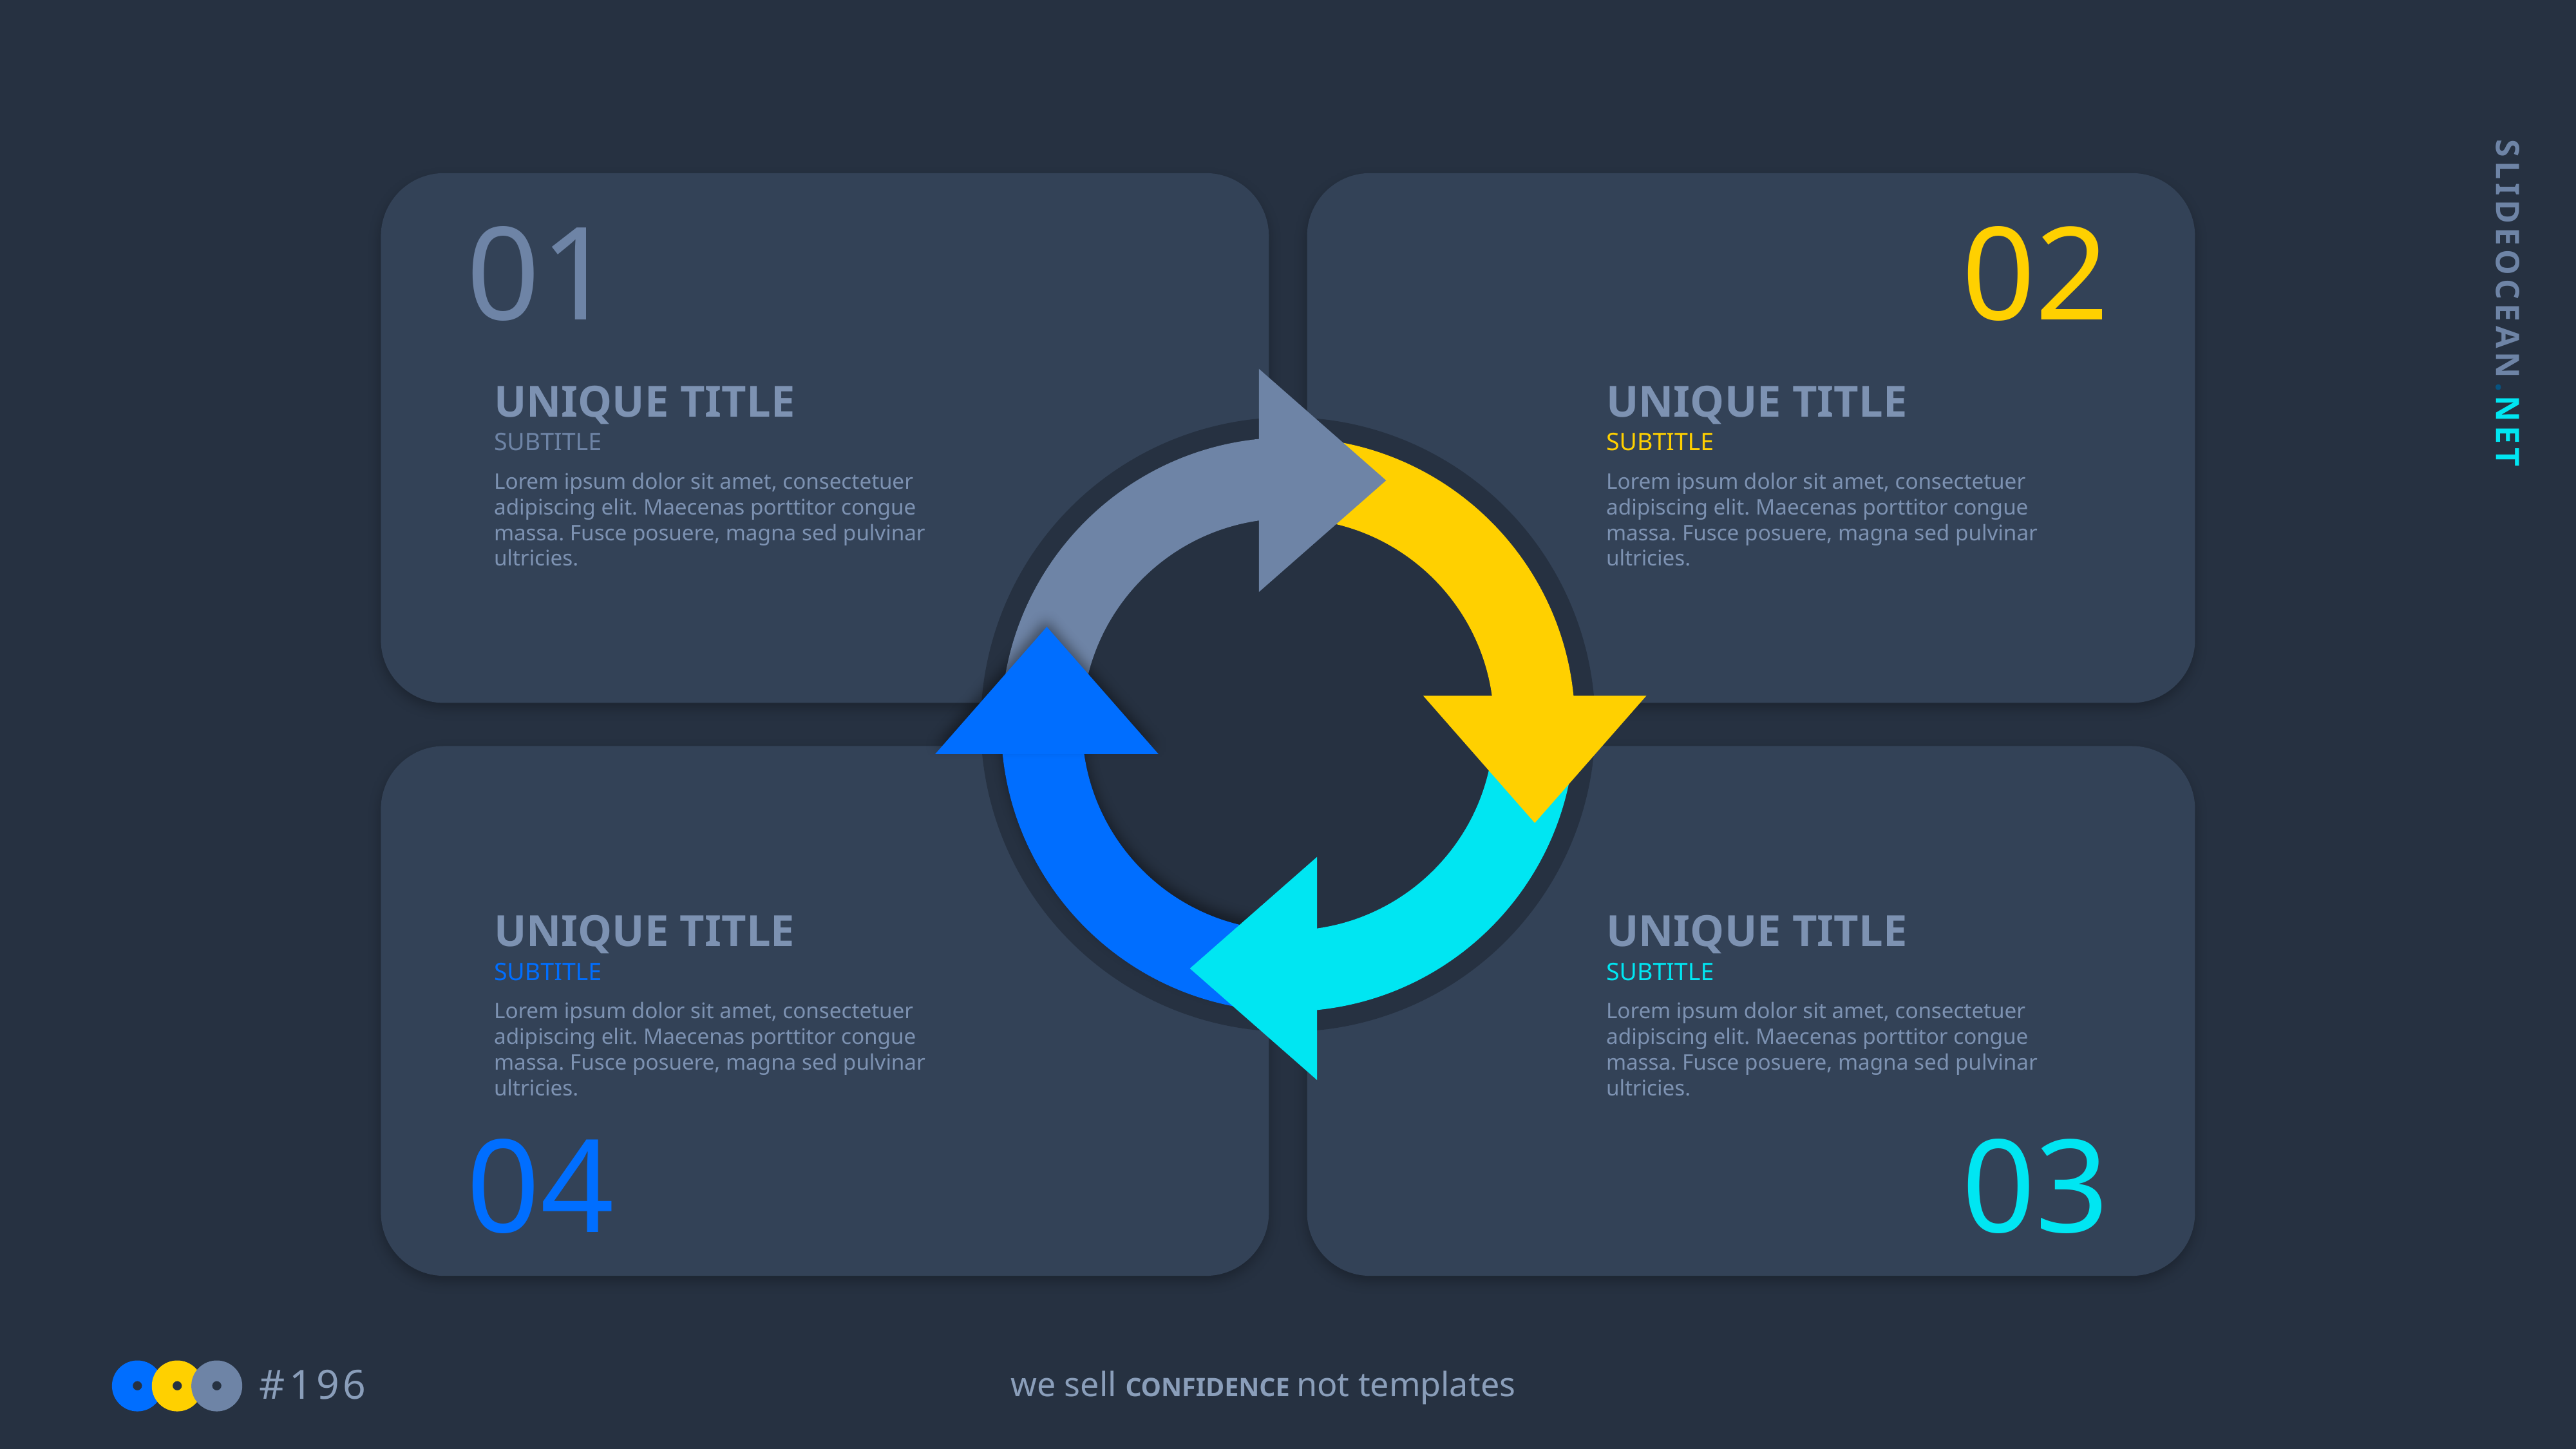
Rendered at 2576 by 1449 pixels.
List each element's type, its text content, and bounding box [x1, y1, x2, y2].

text_box 03 [1952, 1098, 2195, 1263]
text_box [1305, 744, 2197, 1277]
text_box we sell CONFIDENCE not templates [990, 1358, 1535, 1408]
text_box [934, 368, 1647, 1081]
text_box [484, 368, 980, 551]
text_box #196 [259, 1359, 436, 1408]
text_box 04 [381, 1098, 624, 1263]
text_box [1305, 172, 2197, 705]
text_box [379, 744, 1270, 1277]
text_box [1596, 898, 2092, 1081]
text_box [1596, 368, 2092, 551]
text_box 01 [381, 186, 624, 351]
text_box [379, 172, 1270, 705]
text_box 02 [1952, 186, 2195, 351]
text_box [484, 898, 980, 1081]
